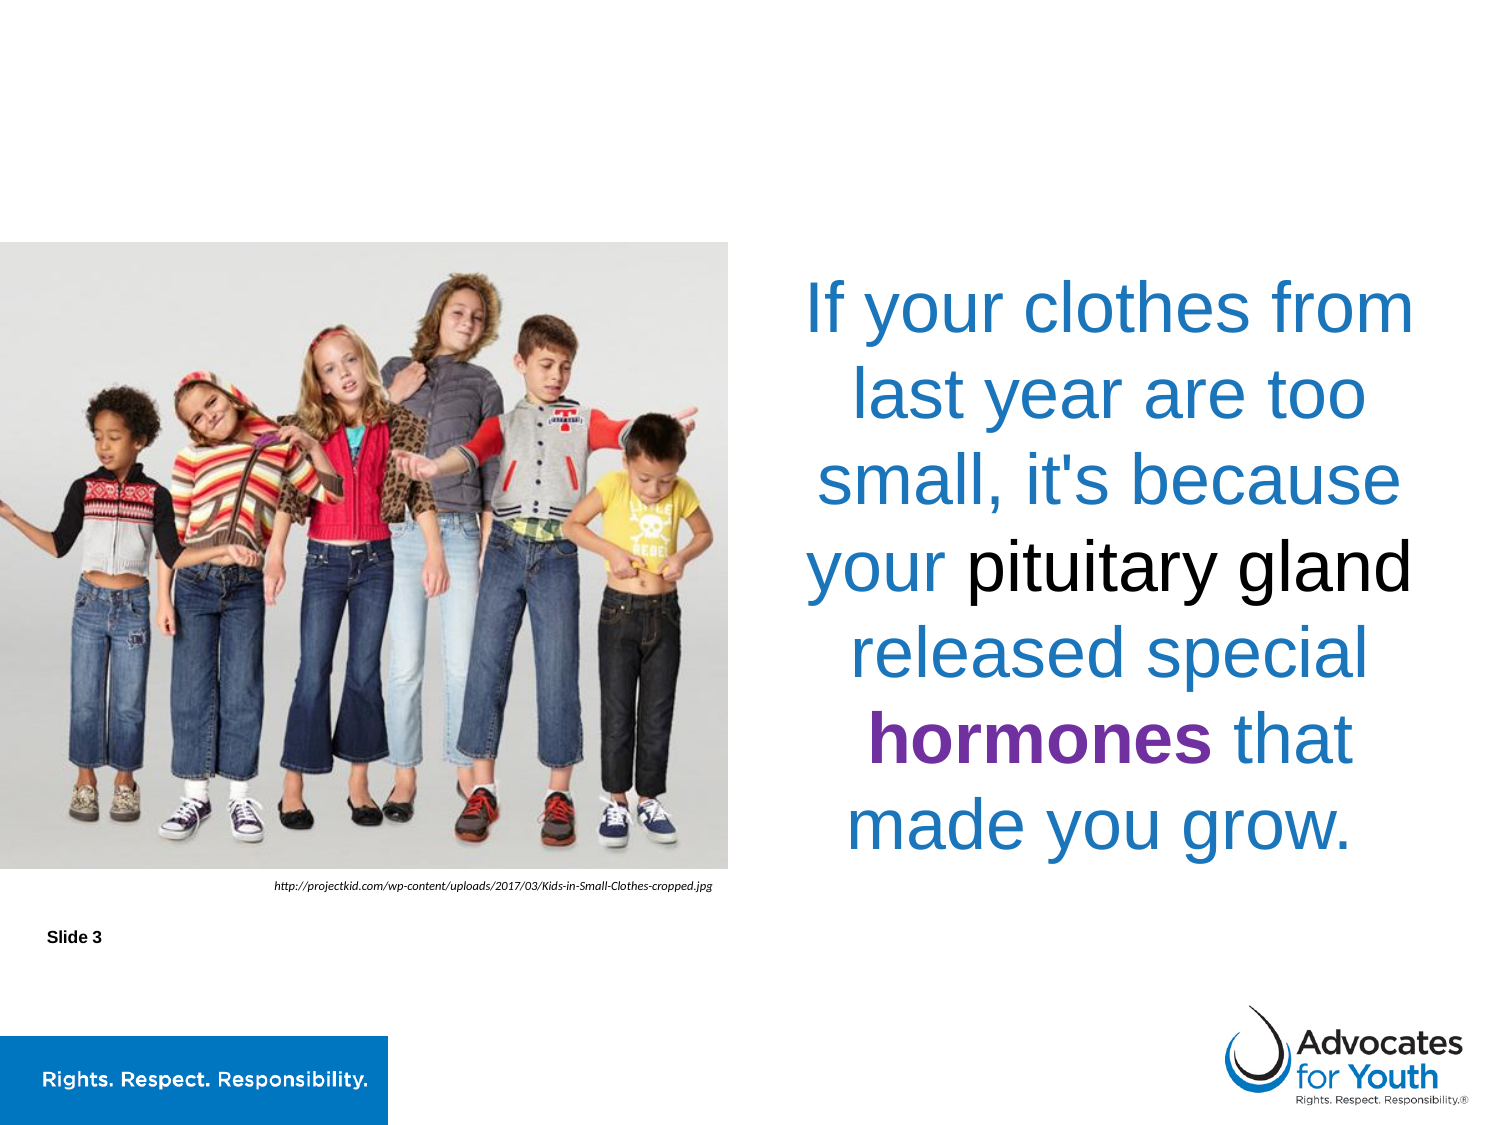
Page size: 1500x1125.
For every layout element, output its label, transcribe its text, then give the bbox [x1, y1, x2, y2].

picture [0, 1036, 388, 1125]
title If your clothes from last year are too small, it's because your pituitary gland released special hormones that made you grow. [772, 260, 1449, 865]
picture [1199, 990, 1500, 1125]
text_box Slide 3 [46, 915, 315, 948]
picture [0, 241, 728, 870]
text_box http://projectkid.com/wp-content/uploads/2017/03/Kids-in-Small-Clothes-cropped.jpg [259, 868, 737, 900]
